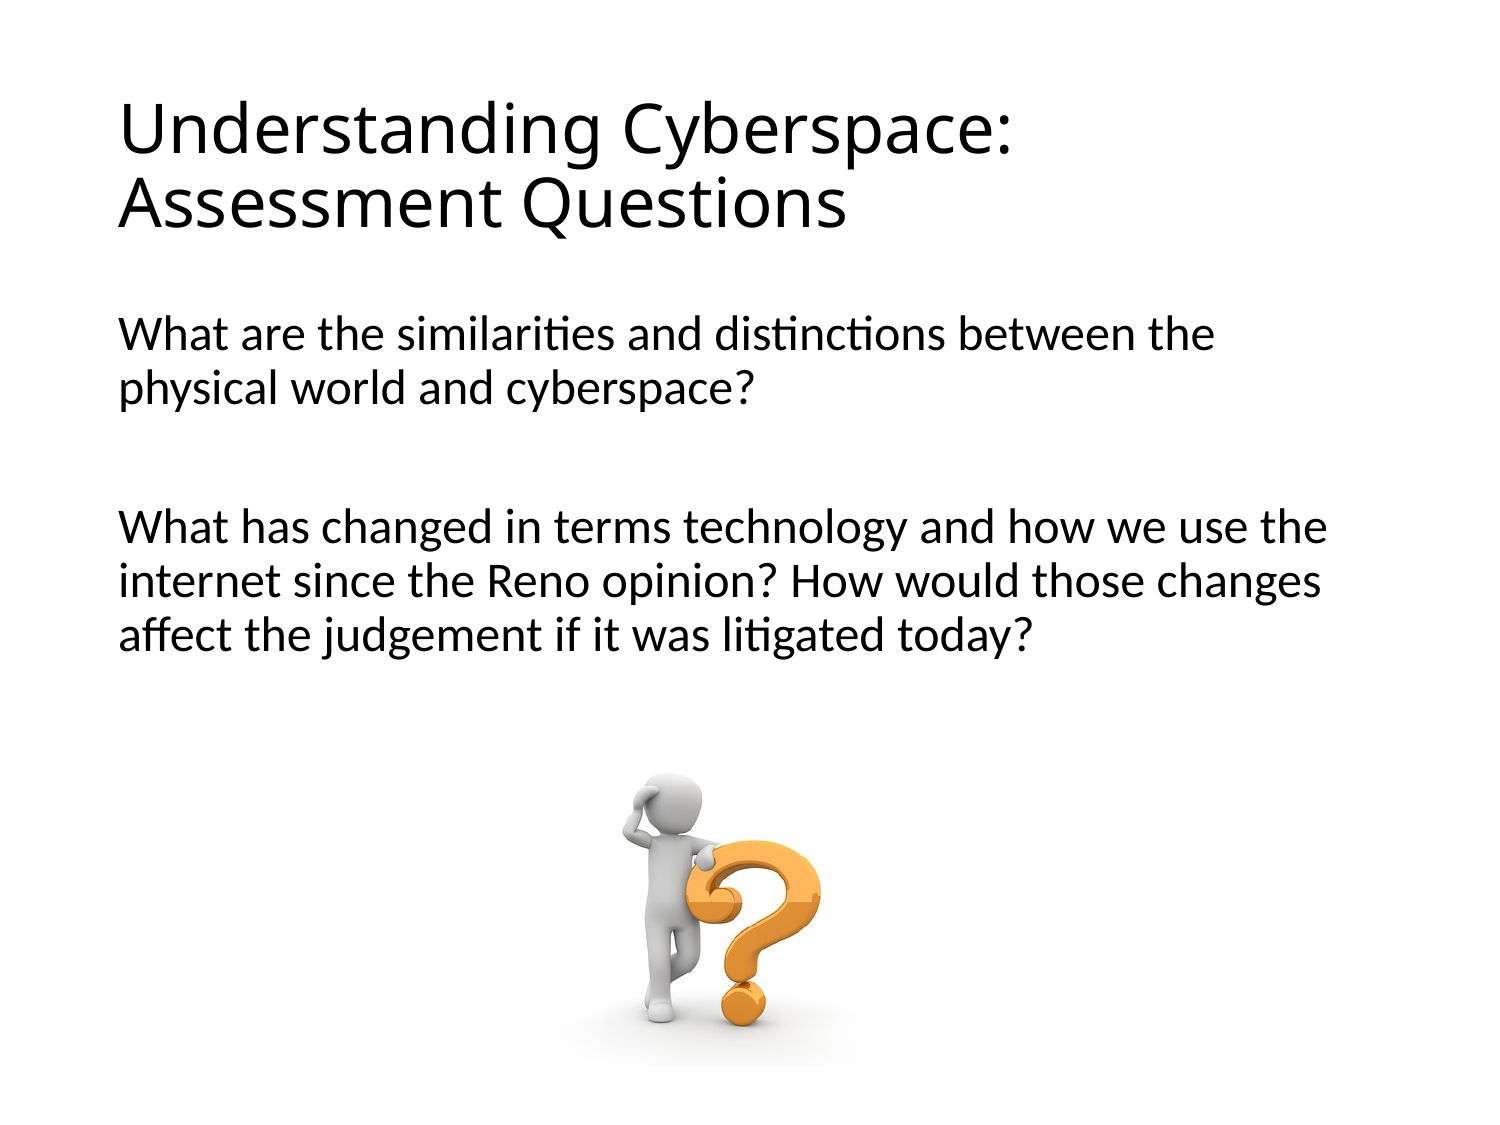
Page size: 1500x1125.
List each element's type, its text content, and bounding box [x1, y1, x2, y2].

title Understanding Cyberspace: Assessment Questions [102, 59, 1398, 278]
list What are the similarities and distinctions between the physical world and cyberspace? What has changed in terms technology and how we use the internet since the Reno opinion? How would those changes affect the judgement if it was litigated today? [102, 299, 1398, 1014]
picture [540, 740, 865, 1066]
